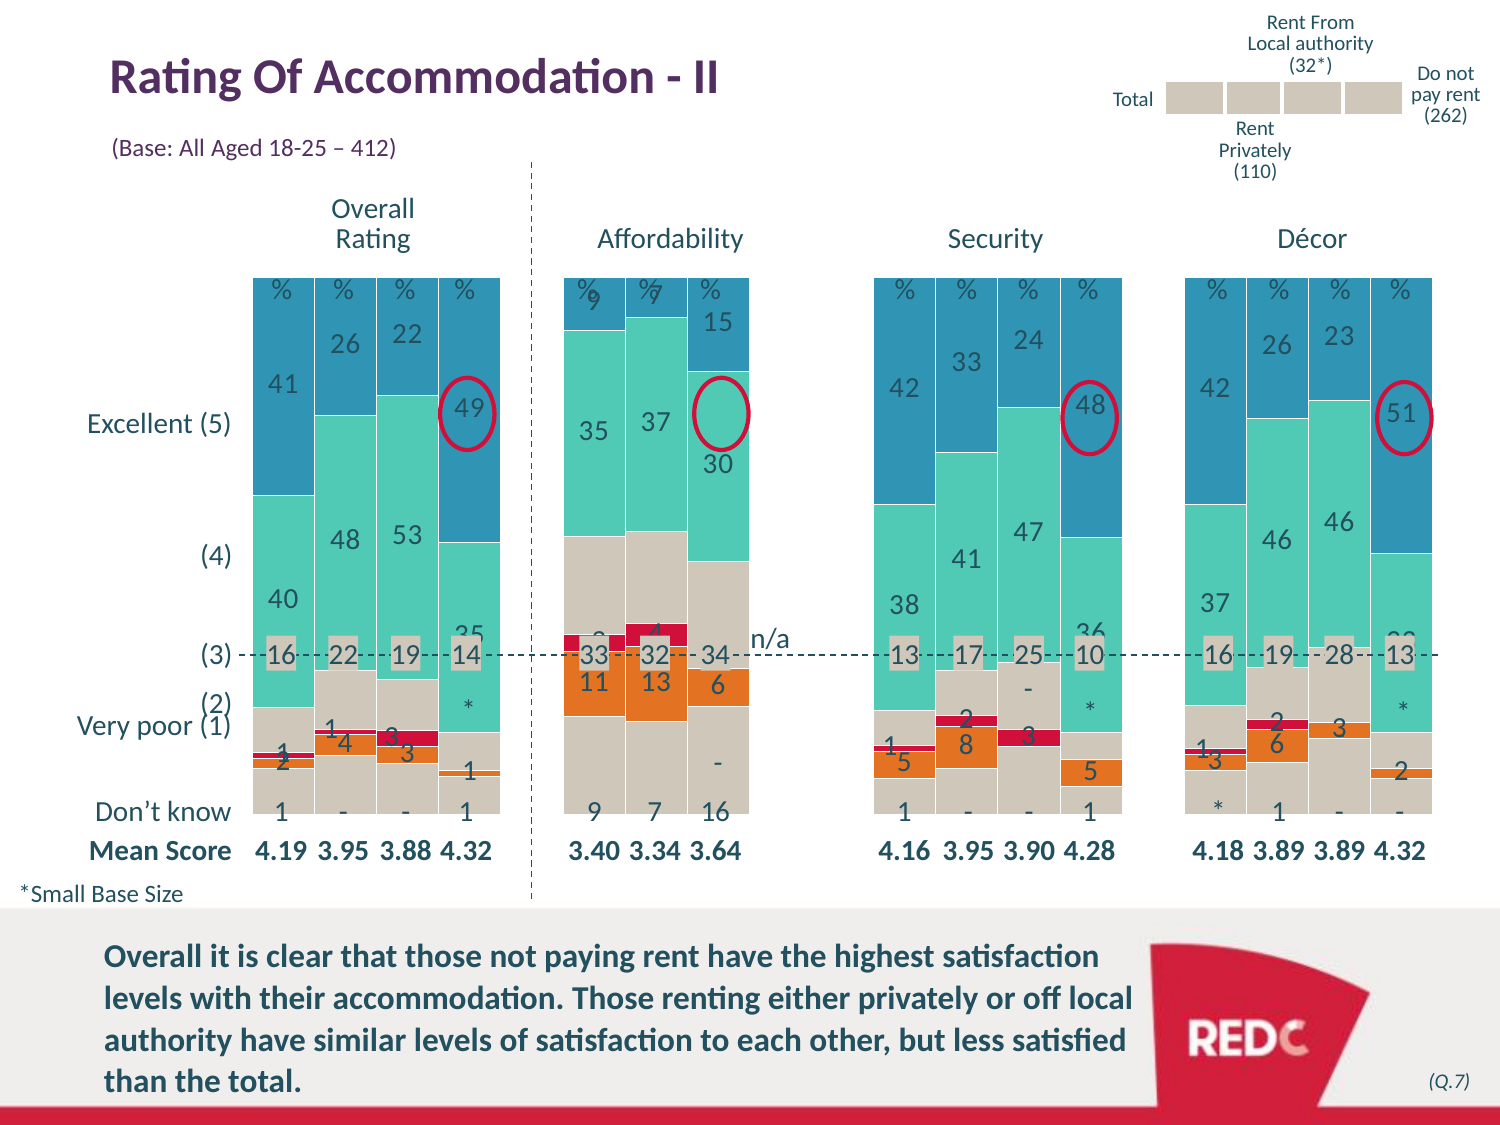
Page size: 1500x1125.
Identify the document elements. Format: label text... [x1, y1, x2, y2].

text_box 3.64 [689, 835, 742, 866]
text_box Excellent (5) [86, 404, 222, 440]
chart [227, 265, 531, 826]
text_box Rent From Local authority (32*) [1244, 12, 1377, 77]
text_box 3.40 [568, 835, 621, 866]
text_box 3.34 [628, 835, 682, 866]
text_box 4.32 [440, 835, 493, 866]
text_box Mean Score [88, 830, 233, 866]
text_box 3.95 [317, 835, 370, 866]
text_box Very poor (1) [76, 706, 222, 742]
text_box 4.16 [878, 835, 931, 866]
text_box 4.32 [1373, 835, 1426, 866]
text_box 3.90 [1003, 835, 1056, 866]
text_box Security [947, 224, 1044, 255]
text_box 3.88 [379, 835, 432, 866]
text_box Affordability [597, 224, 744, 255]
text_box (2) [199, 683, 222, 719]
list Overall it is clear that those not paying rent have the highest satisfaction levels with their accommodation. Those renting either privately or off local authority have similar levels of satisfaction to each other, but less satisfied than the total. [88, 925, 1152, 1059]
picture [0, 0, 1500, 1125]
text_box (3) [199, 635, 222, 671]
chart [532, 265, 1458, 826]
text_box Do not pay rent (262) [1407, 62, 1484, 127]
text_box (4) [199, 536, 222, 572]
title Rating Of Accommodation - II [94, 52, 1004, 111]
text_box 4.28 [1063, 835, 1116, 866]
text_box *Small Base Size [18, 877, 185, 908]
text_box Total [1112, 89, 1154, 111]
text_box Rent Privately (110) [1218, 124, 1292, 183]
list (Base: All Aged 18-25 – 412) [96, 112, 1005, 182]
text_box 3.89 [1313, 835, 1366, 866]
text_box Décor [1277, 224, 1348, 255]
text_box 3.95 [942, 835, 995, 866]
text_box Don’t know [94, 791, 222, 828]
text_box 3.89 [1252, 835, 1305, 866]
text_box Overall Rating [331, 194, 416, 255]
text_box 4.19 [255, 835, 308, 866]
text_box 4.18 [1192, 835, 1245, 866]
text_box (Q.7) [1428, 1067, 1471, 1093]
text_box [1163, 79, 1405, 116]
